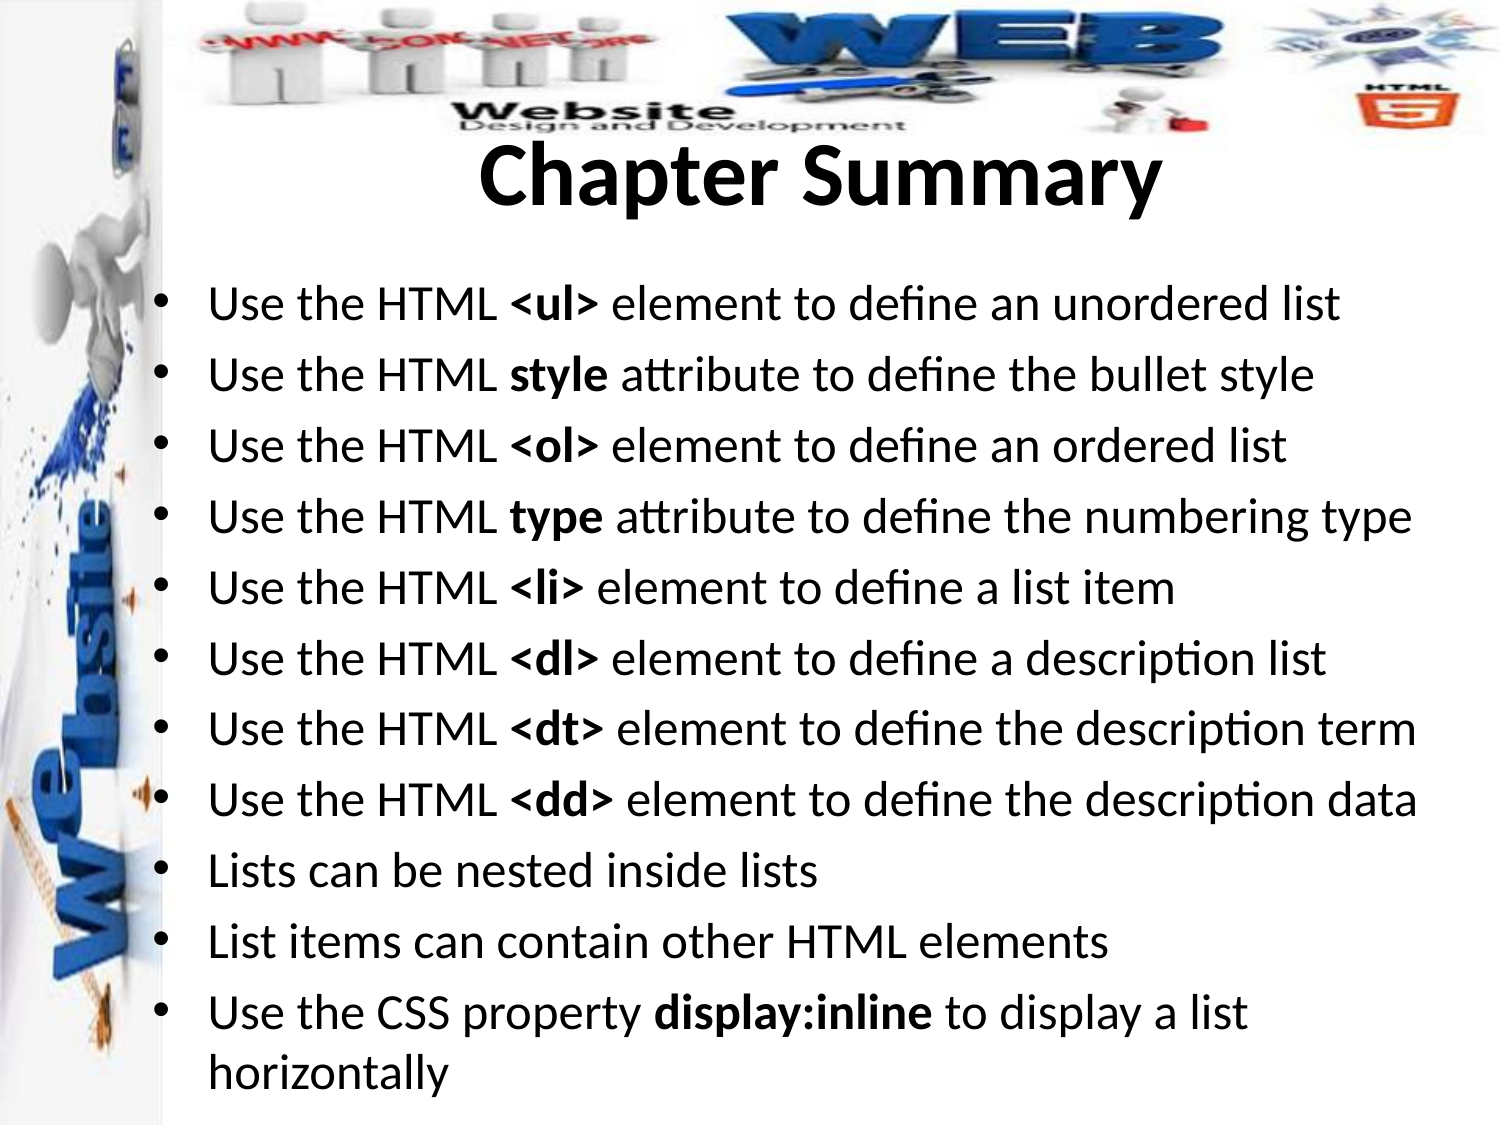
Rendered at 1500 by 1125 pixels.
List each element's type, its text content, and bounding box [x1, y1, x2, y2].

title Chapter Summary [147, 75, 1498, 262]
picture [0, 0, 1500, 1125]
list Use the HTML <ul> element to define an unordered list Use the HTML style attribute to define the bullet style Use the HTML <ol> element to define an ordered list Use the HTML type attribute to define the numbering type Use the HTML <li> element to define a list item Use the HTML <dl> element to define a description list Use the HTML <dt> element to define the description term Use the HTML <dd> element to define the description data Lists can be nested inside lists List items can contain other HTML elements Use the CSS property display:inline to display a list horizontally [137, 262, 1500, 1125]
